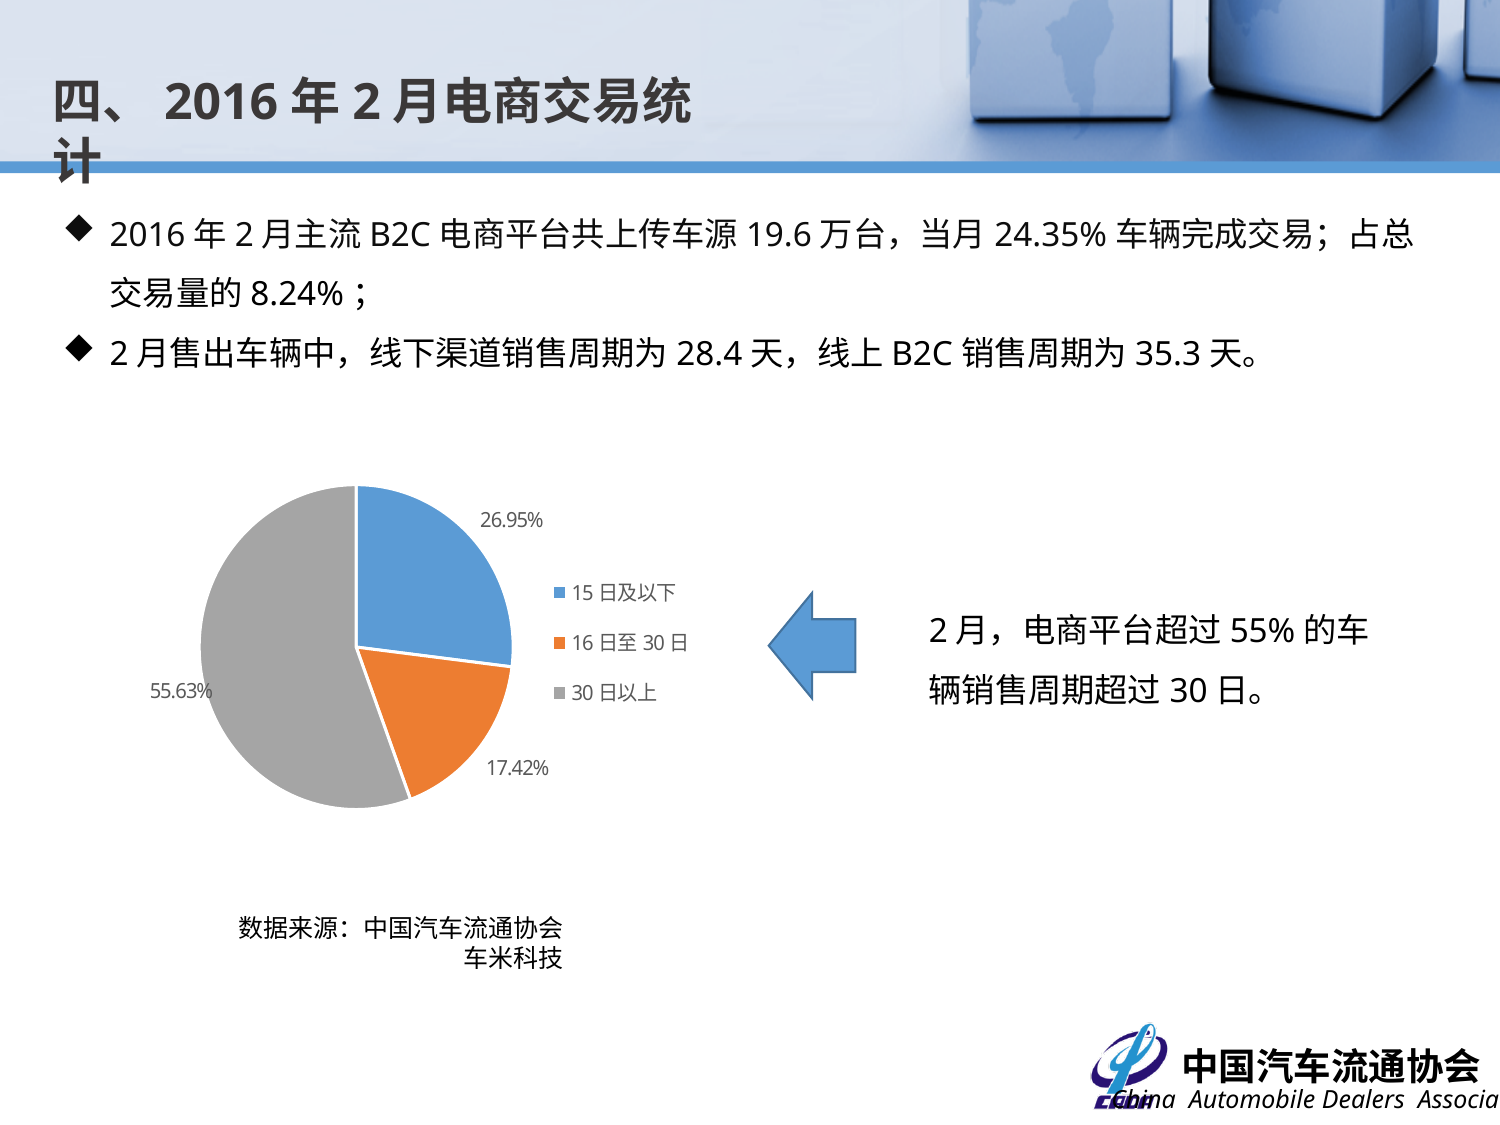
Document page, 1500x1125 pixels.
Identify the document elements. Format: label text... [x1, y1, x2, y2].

picture [1164, 1096, 1171, 1106]
picture [0, 0, 1500, 161]
text_box [767, 590, 857, 702]
text_box 四、2016年2月电商交易统计 [37, 62, 750, 198]
text_box 2月，电商平台超过55%的车辆销售周期超过30日。 [914, 582, 1411, 717]
chart [129, 450, 727, 837]
picture [1086, 1018, 1172, 1114]
text_box 2016年2月主流B2C电商平台共上传车源19.6万台，当月24.35%车辆完成交易；占总交易量的8.24%； 2月售出车辆中，线下渠道销售周期为28.4天，线上B2C销售周期为35.3天。 [47, 185, 1452, 380]
text_box 数据来源：中国汽车流通协会 车米科技 [155, 905, 579, 981]
